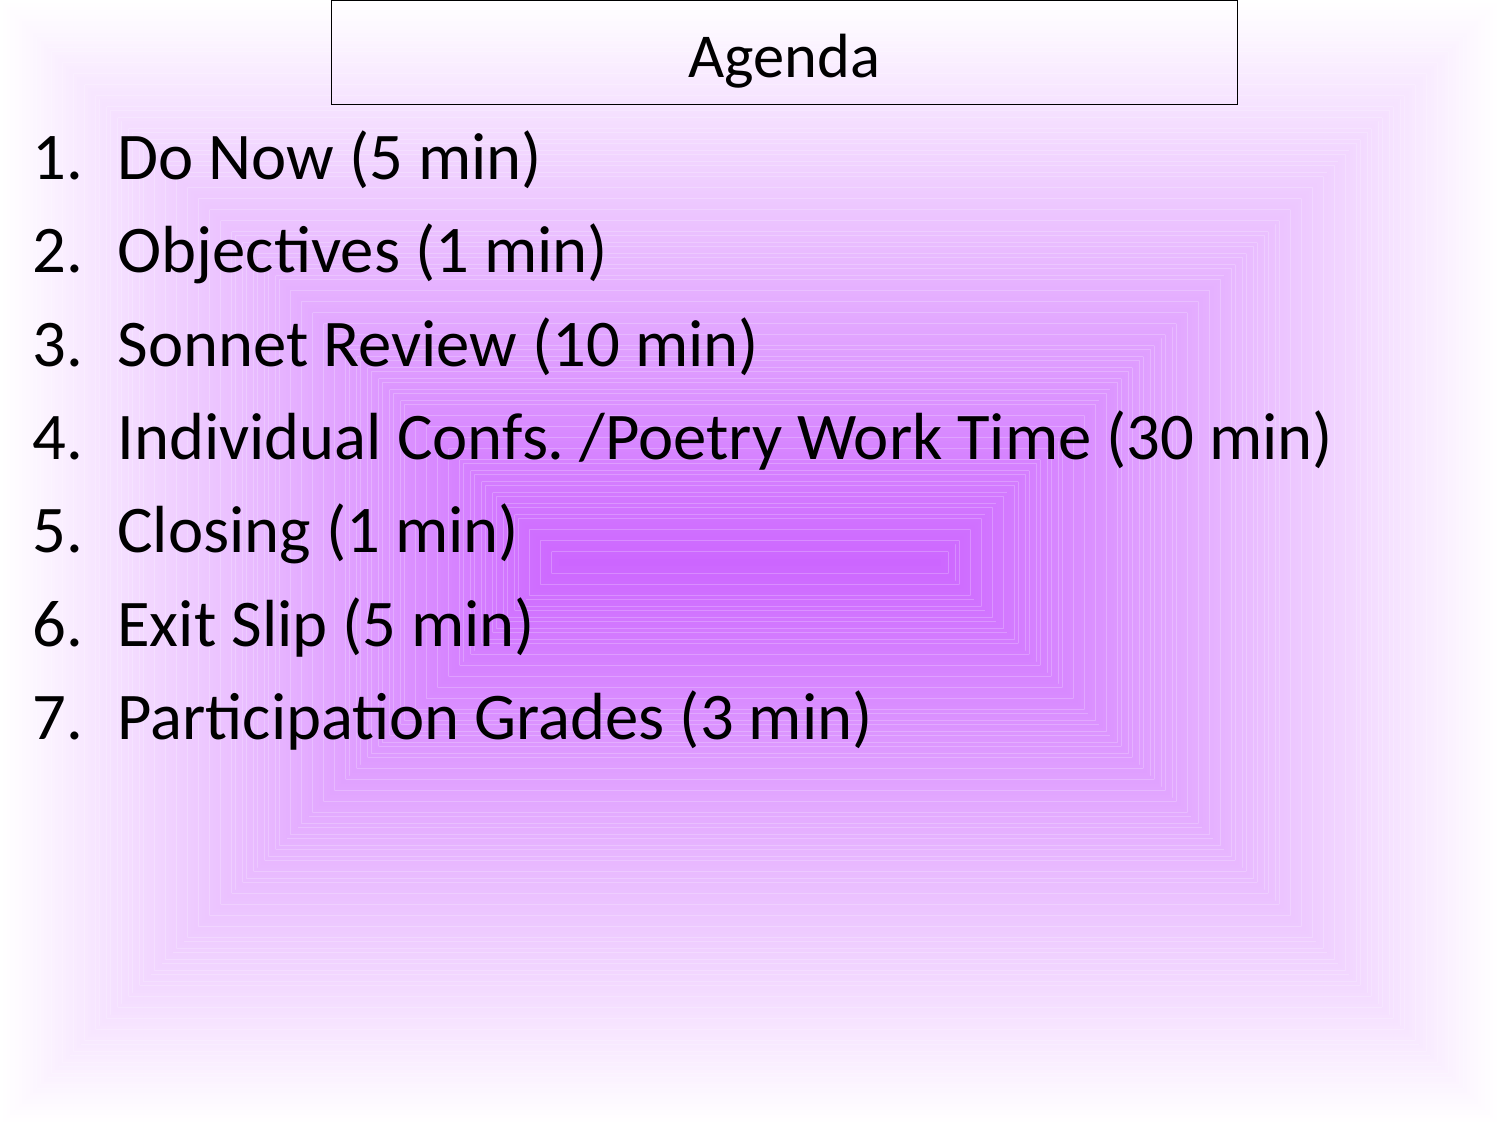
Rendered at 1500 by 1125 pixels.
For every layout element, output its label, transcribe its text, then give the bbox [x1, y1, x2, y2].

text_box Agenda [331, 0, 1238, 105]
list Do Now (5 min) Objectives (1 min) Sonnet Review (10 min) Individual Confs. /Poetry Work Time (30 min) Closing (1 min) Exit Slip (5 min) Participation Grades (3 min) [0, 104, 1500, 1125]
